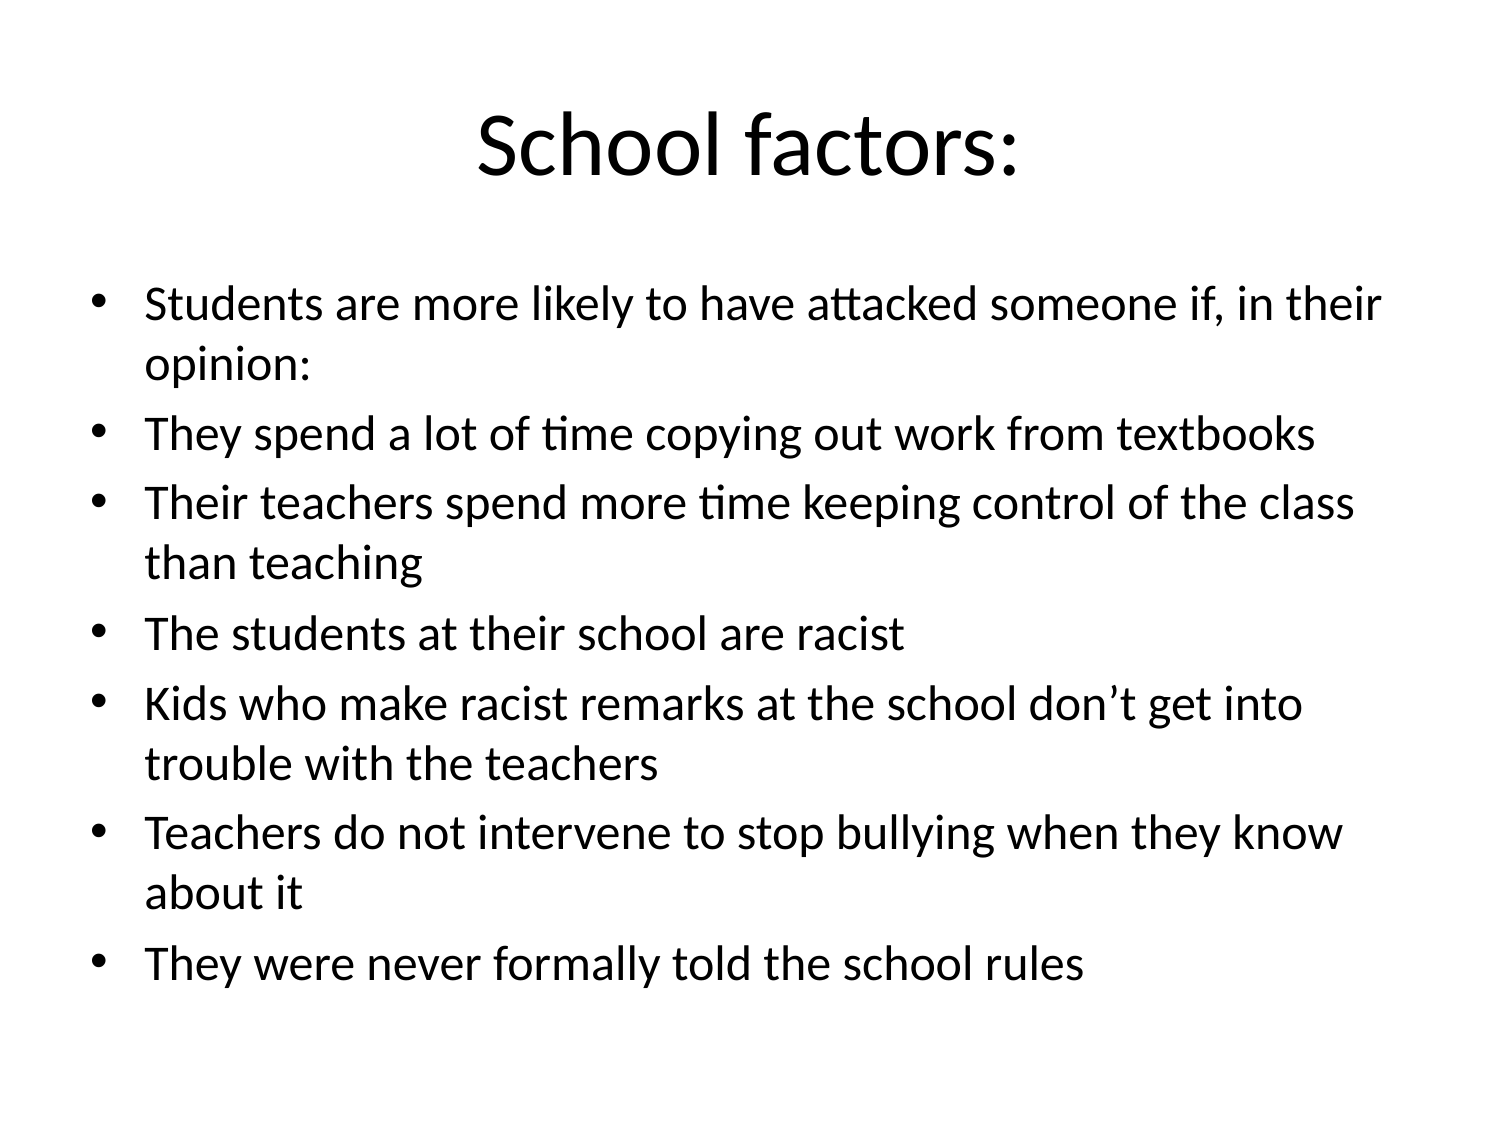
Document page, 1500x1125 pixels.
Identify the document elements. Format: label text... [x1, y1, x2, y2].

title School factors: [75, 45, 1425, 233]
list Students are more likely to have attacked someone if, in their opinion: They spend a lot of time copying out work from textbooks Their teachers spend more time keeping control of the class than teaching The students at their school are racist Kids who make racist remarks at the school don’t get into trouble with the teachers Teachers do not intervene to stop bullying when they know about it They were never formally told the school rules [75, 262, 1425, 1005]
